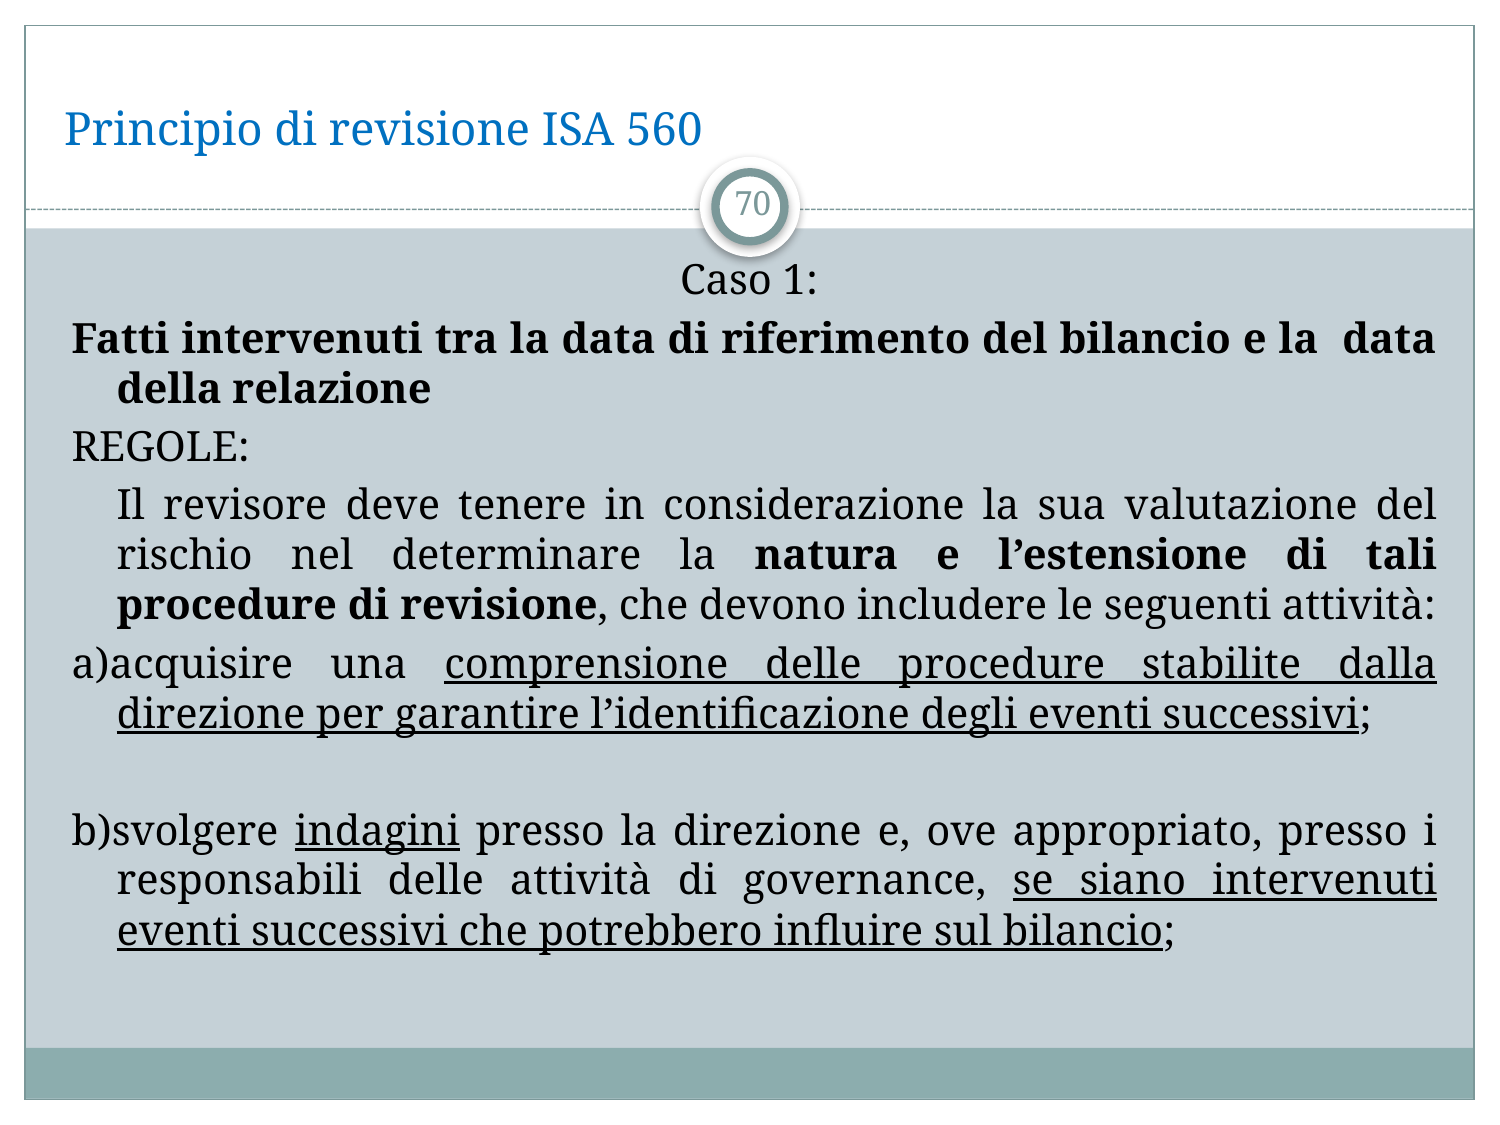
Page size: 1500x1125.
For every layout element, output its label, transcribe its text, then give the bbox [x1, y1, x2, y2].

title Principio di revisione ISA 560 [49, 37, 1450, 162]
list Caso 1: Fatti intervenuti tra la data di riferimento del bilancio e la data della relazione REGOLE: Il revisore deve tenere in considerazione la sua valutazione del rischio nel determinare la natura e l’estensione di tali procedure di revisione, che devono includere le seguenti attività: a)acquisire una comprensione delle procedure stabilite dalla direzione per garantire l’identificazione degli eventi successivi; b)svolgere indagini presso la direzione e, ove appropriato, presso i responsabili delle attività di governance, se siano intervenuti eventi successivi che potrebbero influire sul bilancio; [56, 245, 1452, 996]
slide_number 70 [715, 168, 791, 241]
